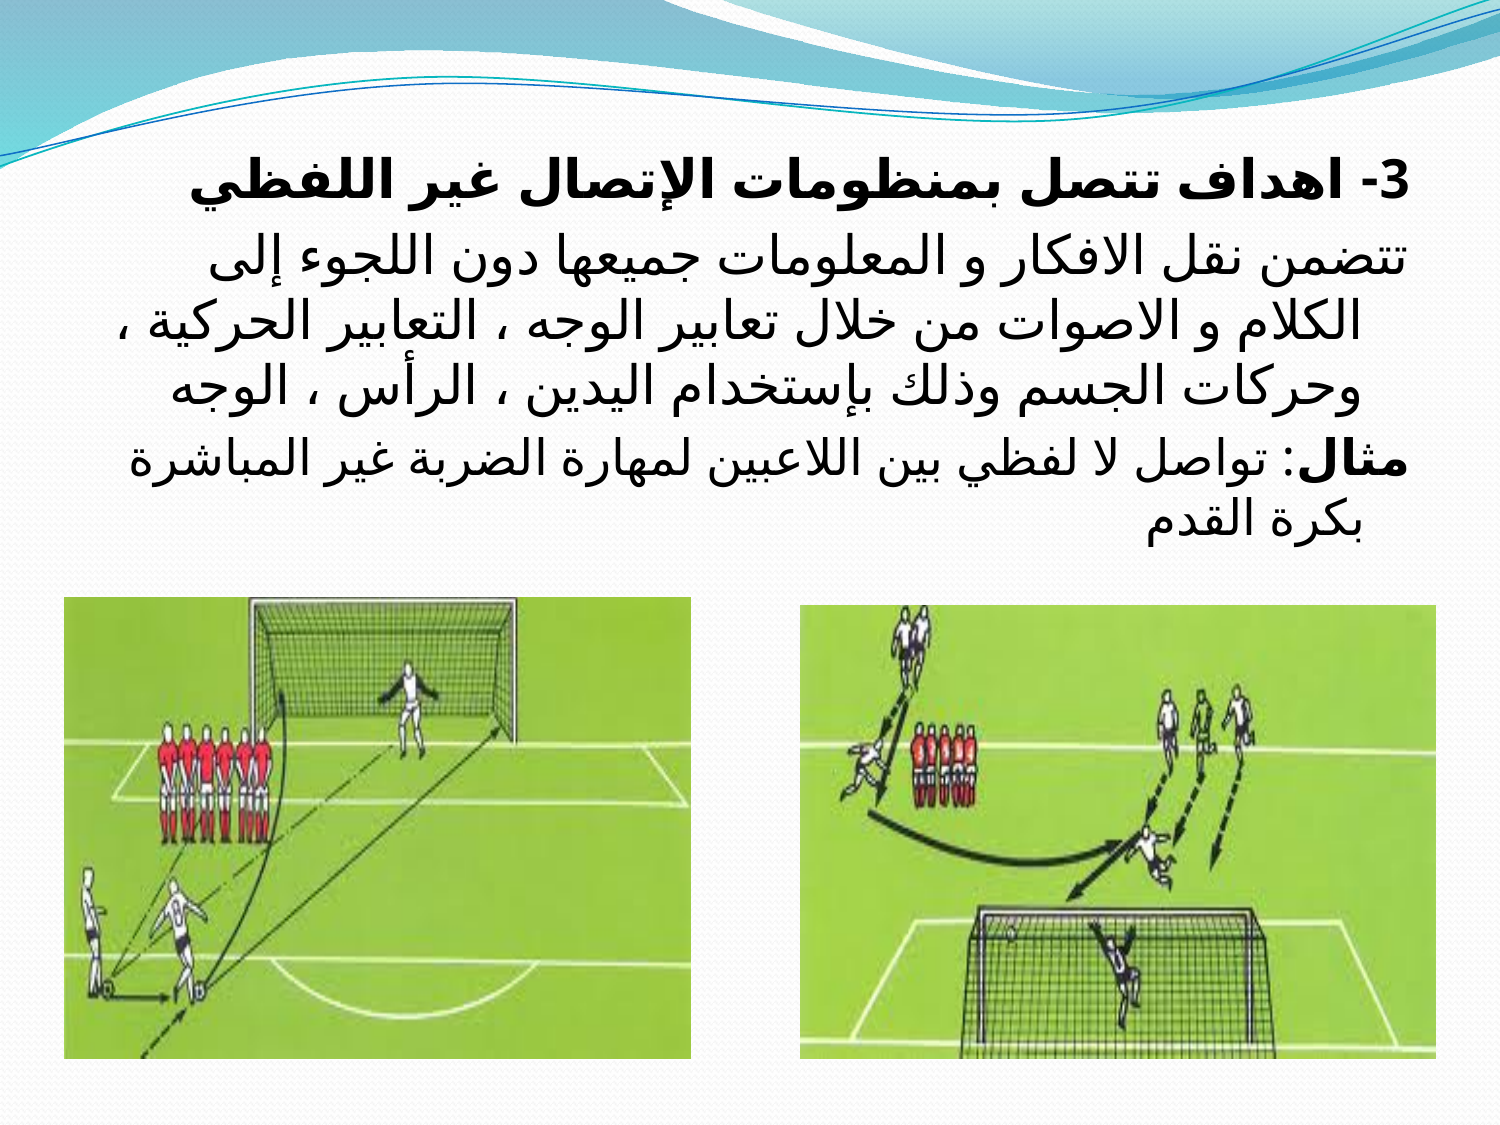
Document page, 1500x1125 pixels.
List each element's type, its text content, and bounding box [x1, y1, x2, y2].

list 3- اهداف تتصل بمنظومات الإتصال غير اللفظي تتضمن نقل الافكار و المعلومات جميعها دون اللجوء إلى الكلام و الاصوات من خلال تعابير الوجه ، التعابير الحركية ، وحركات الجسم وذلك بإستخدام اليدين ، الرأس ، الوجه مثال: تواصل لا لفظي بين اللاعبين لمهارة الضربة غير المباشرة بكرة القدم [75, 137, 1425, 1038]
picture [64, 597, 692, 1059]
picture [799, 605, 1436, 1059]
